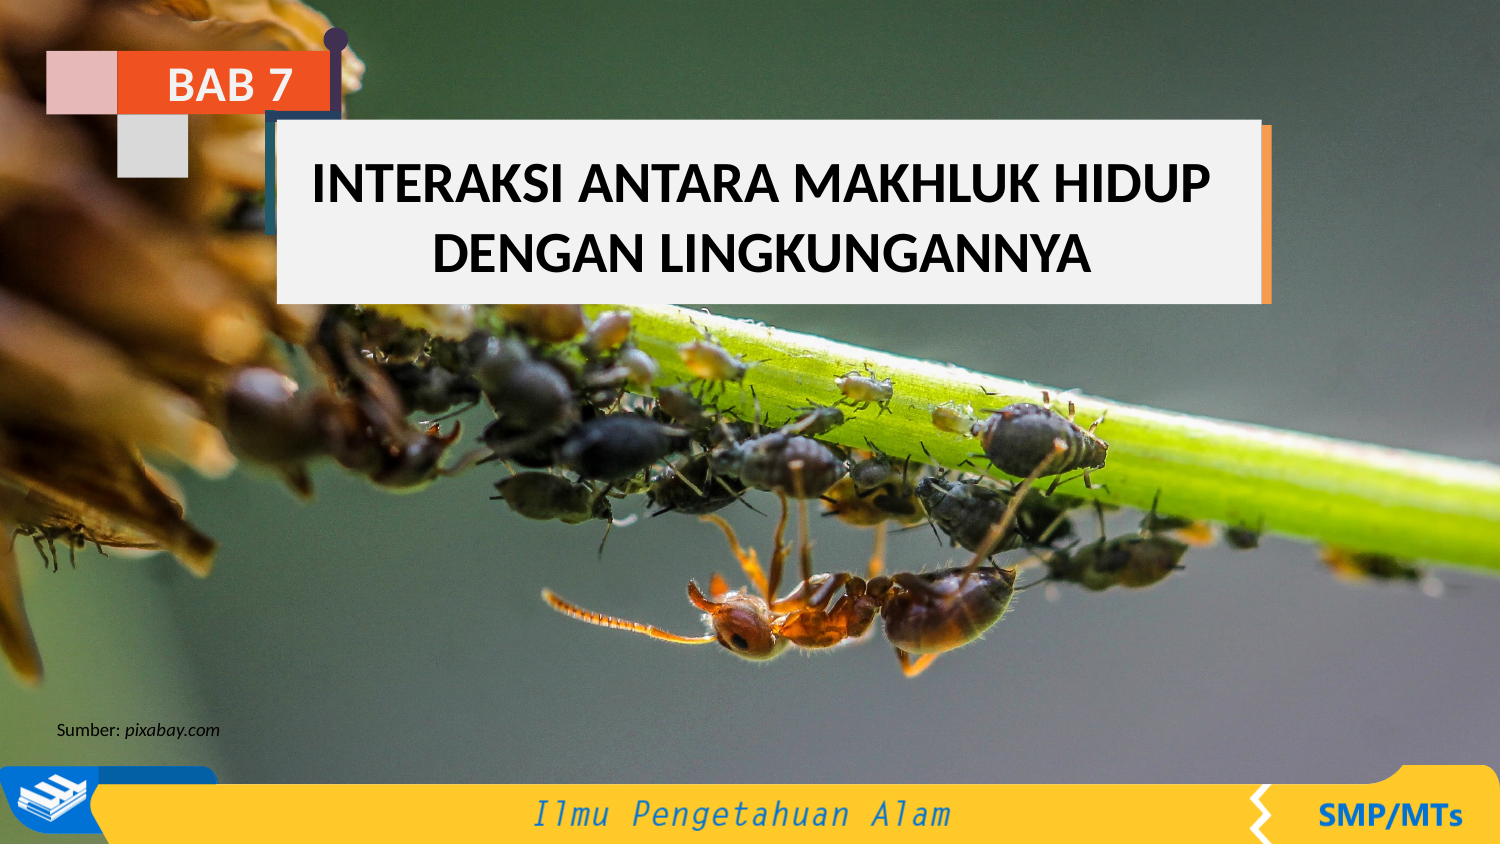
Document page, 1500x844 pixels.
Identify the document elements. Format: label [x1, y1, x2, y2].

text_box [46, 43, 259, 178]
picture [0, 0, 1500, 844]
text_box [236, 119, 1287, 305]
text_box [264, 27, 349, 117]
